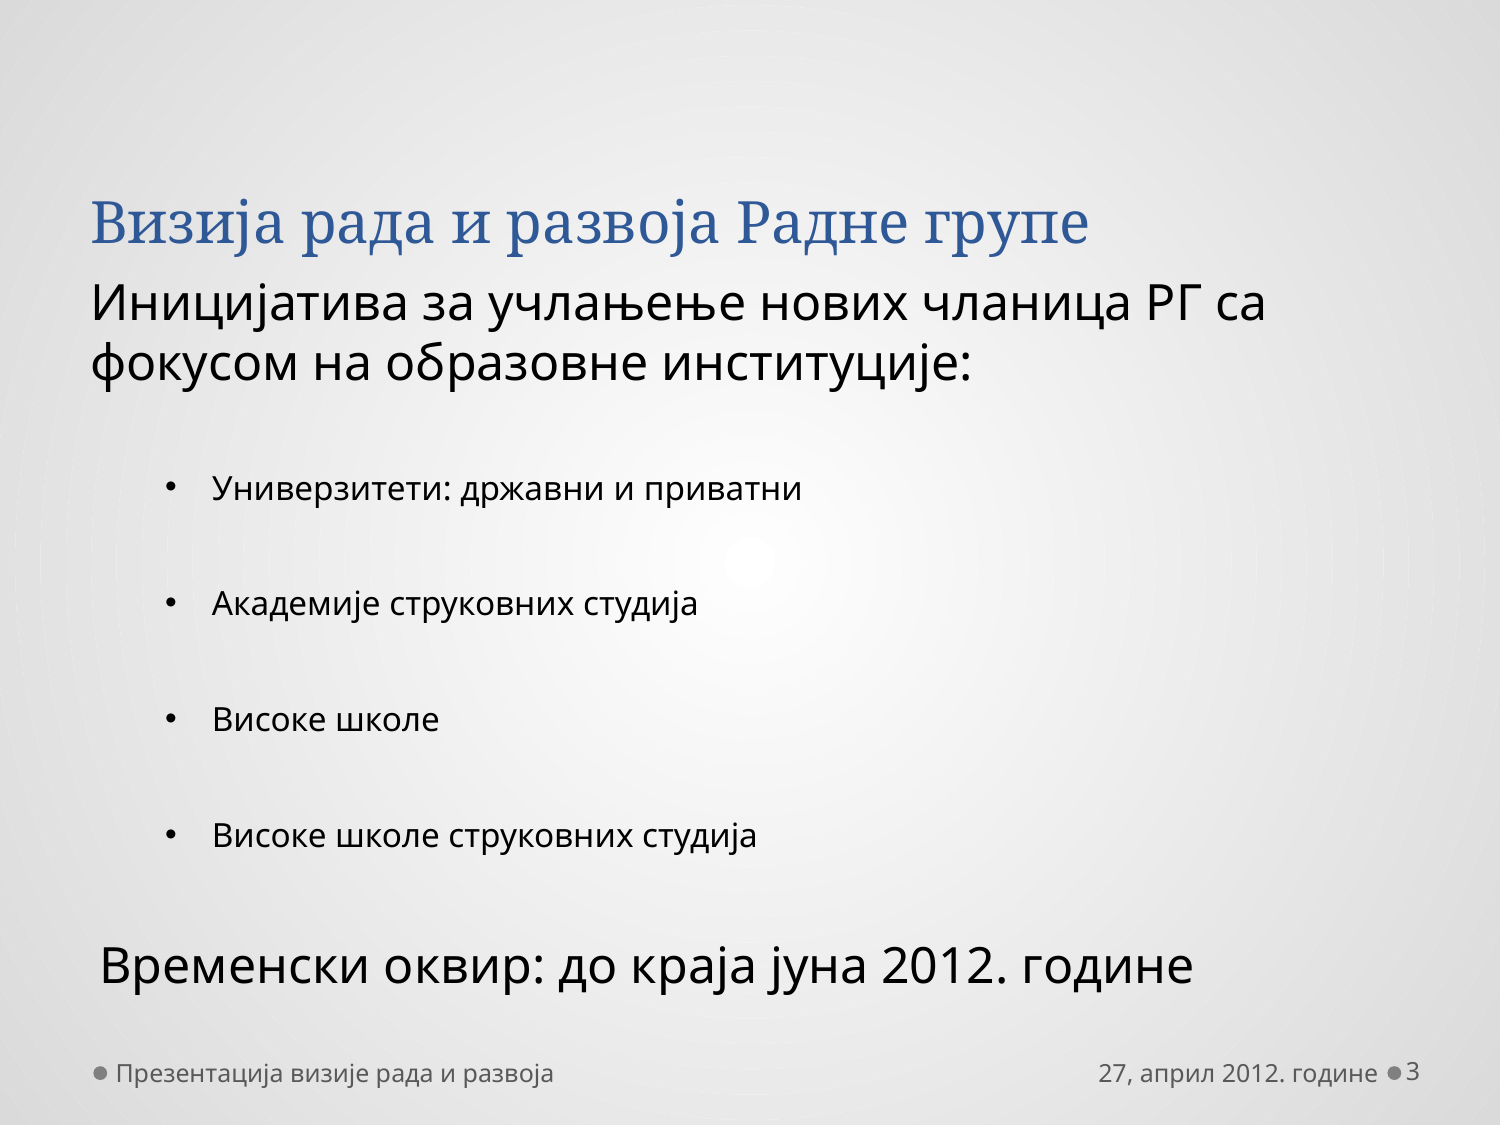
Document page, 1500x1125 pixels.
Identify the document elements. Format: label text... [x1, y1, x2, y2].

slide_number 3 [1401, 1042, 1494, 1103]
list Иницијатива за учлањење нових чланица РГ са фокусом на образовне институције: Универзитети: државни и приватни Академије струковних студија Високе школе Високе школе струковних студија Временски оквир: до краја јуна 2012. године [75, 262, 1425, 1005]
title Визија рада и развоја Радне групе [75, 0, 1425, 262]
footer Презентација визије рада и развоја [108, 1042, 609, 1103]
slide_number 27, април 2012. године [1043, 1042, 1386, 1103]
